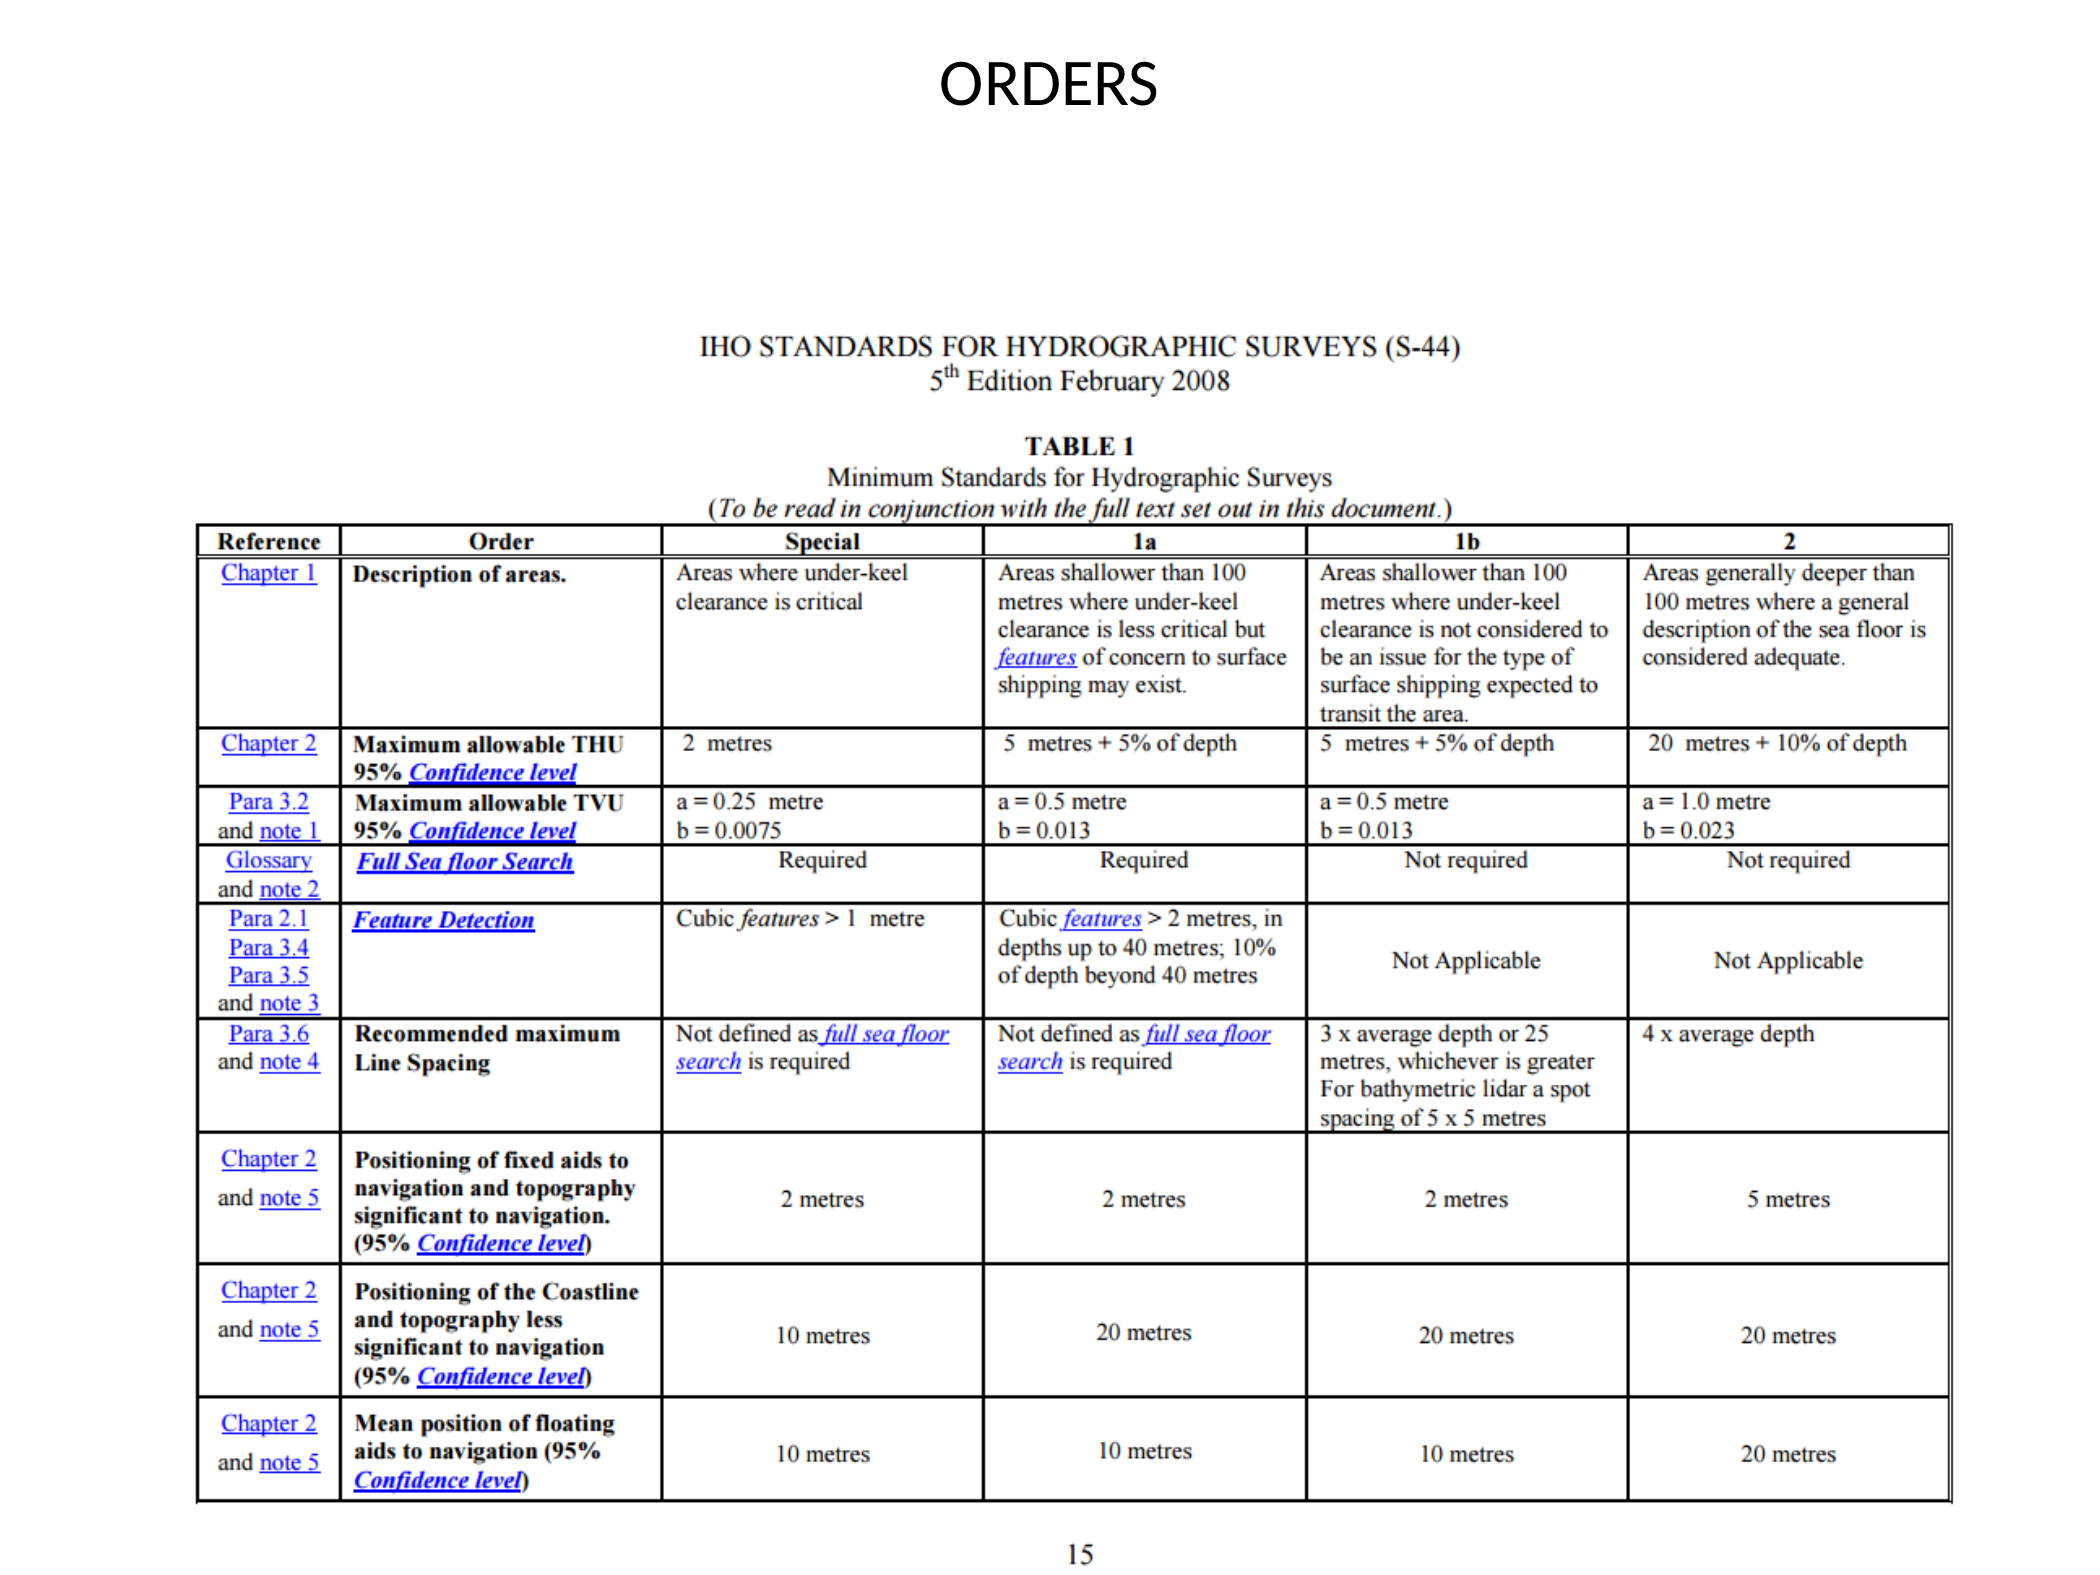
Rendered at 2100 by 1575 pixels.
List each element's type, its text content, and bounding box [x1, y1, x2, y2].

title ORDERS [105, 7, 1995, 150]
picture [128, 298, 2010, 1566]
